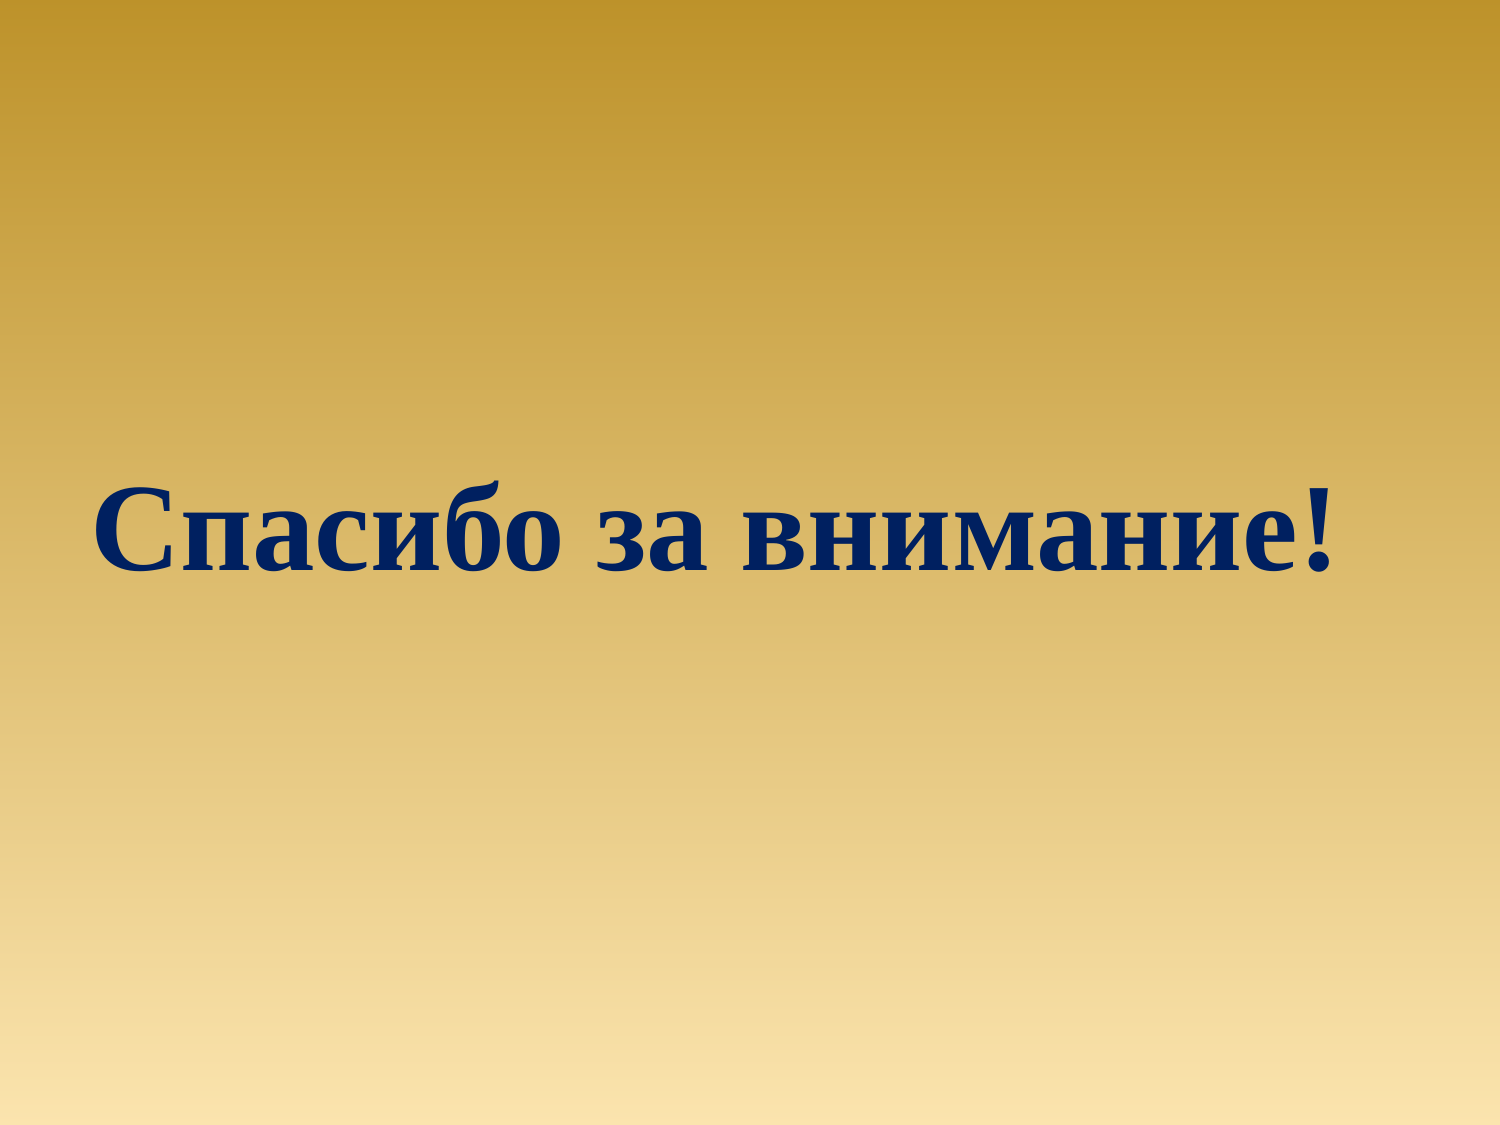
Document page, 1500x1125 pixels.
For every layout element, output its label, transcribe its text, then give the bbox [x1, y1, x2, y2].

list Спасибо за внимание! [75, 262, 1425, 1005]
